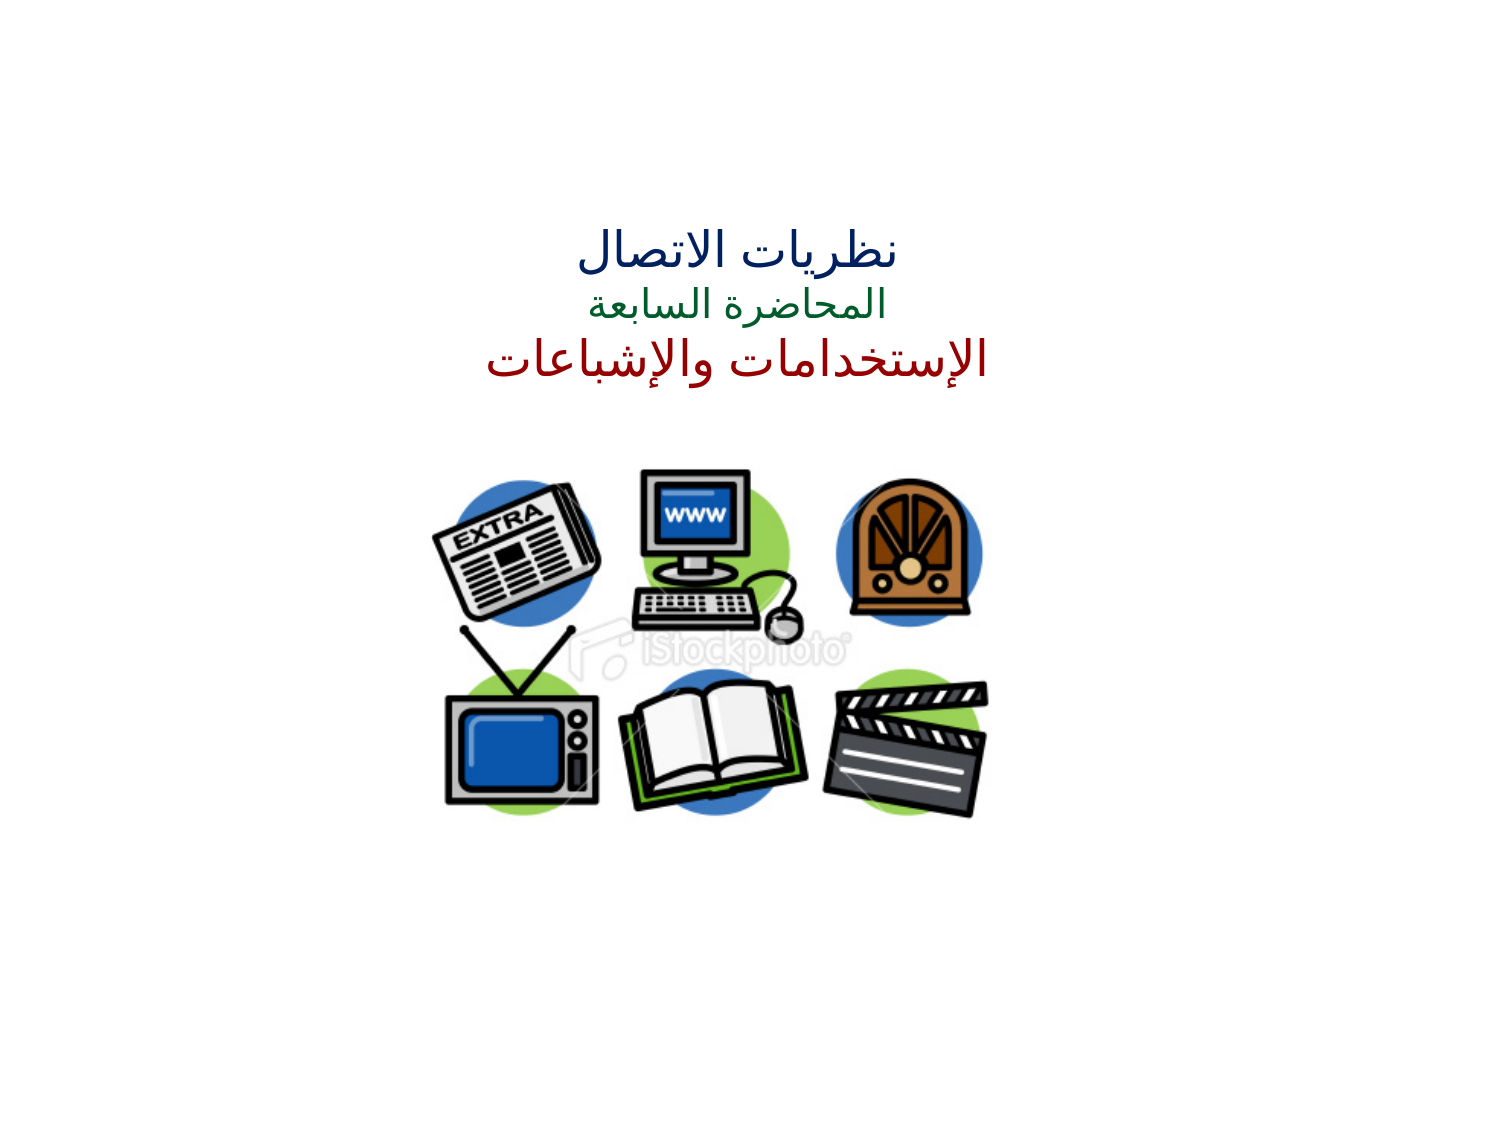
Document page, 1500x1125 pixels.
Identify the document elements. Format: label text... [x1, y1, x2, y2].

picture [430, 455, 1011, 839]
title نظريات الاتصال المحاضرة السابعة الإستخدامات والإشباعات [100, 208, 1376, 504]
